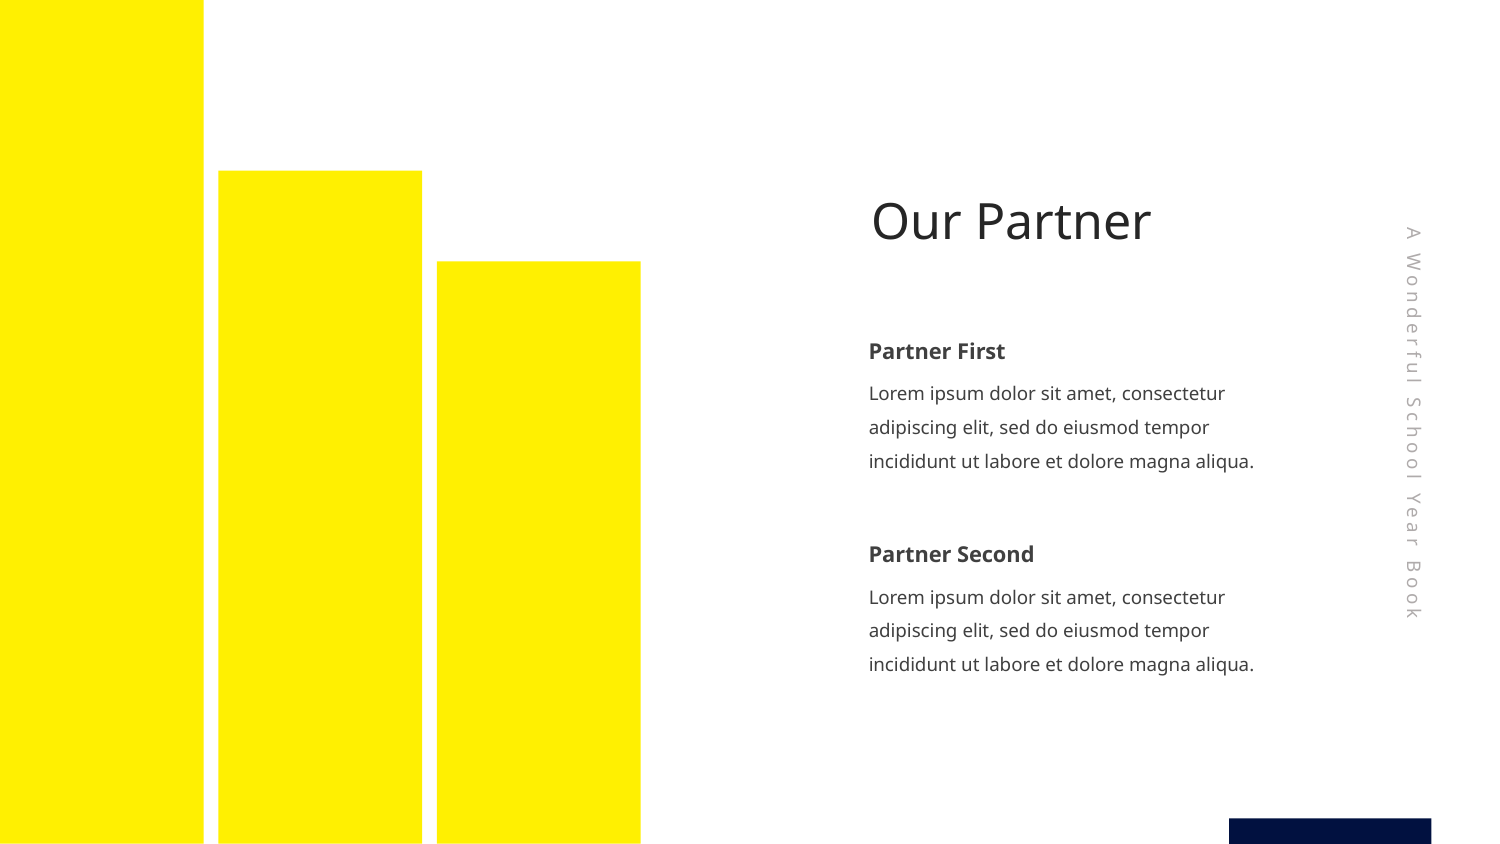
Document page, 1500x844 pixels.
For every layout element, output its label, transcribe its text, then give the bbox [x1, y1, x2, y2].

text_box Partner Second [853, 520, 1209, 575]
text_box Our Partner [856, 182, 1168, 258]
picture [0, 0, 641, 844]
text_box A Wonderful School Year Book [1396, 212, 1434, 634]
text_box Partner First [853, 316, 1209, 371]
text_box [1228, 817, 1432, 844]
text_box Lorem ipsum dolor sit amet, consectetur adipiscing elit, sed do eiusmod tempor incididunt ut labore et dolore magna aliqua. [853, 566, 1312, 683]
text_box Lorem ipsum dolor sit amet, consectetur adipiscing elit, sed do eiusmod tempor incididunt ut labore et dolore magna aliqua. [853, 363, 1312, 480]
